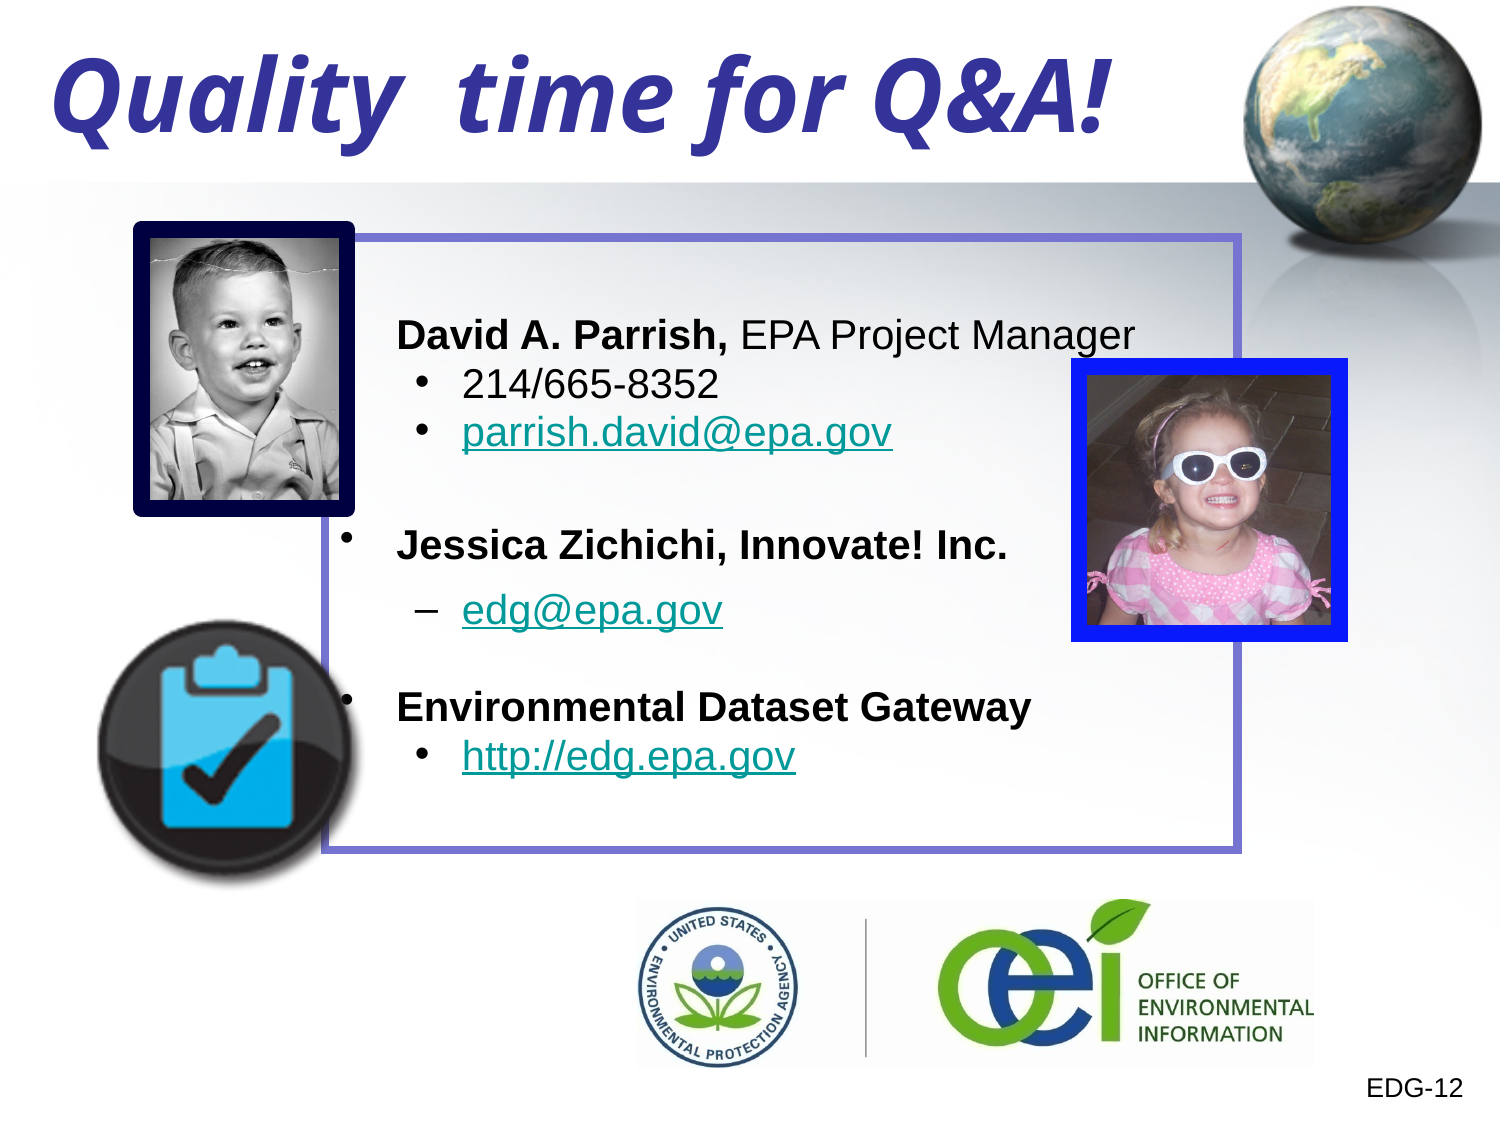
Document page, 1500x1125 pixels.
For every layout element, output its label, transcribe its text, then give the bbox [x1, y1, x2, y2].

picture [0, 0, 1500, 1125]
list David A. Parrish, EPA Project Manager 214/665-8352 parrish.david@epa.gov Jessica Zichichi, Innovate! Inc. edg@epa.gov Environmental Dataset Gateway http://edg.epa.gov [324, 237, 1238, 851]
title Quality time for Q&A! [33, 22, 1239, 162]
slide_number EDG-12 [1337, 1062, 1479, 1112]
